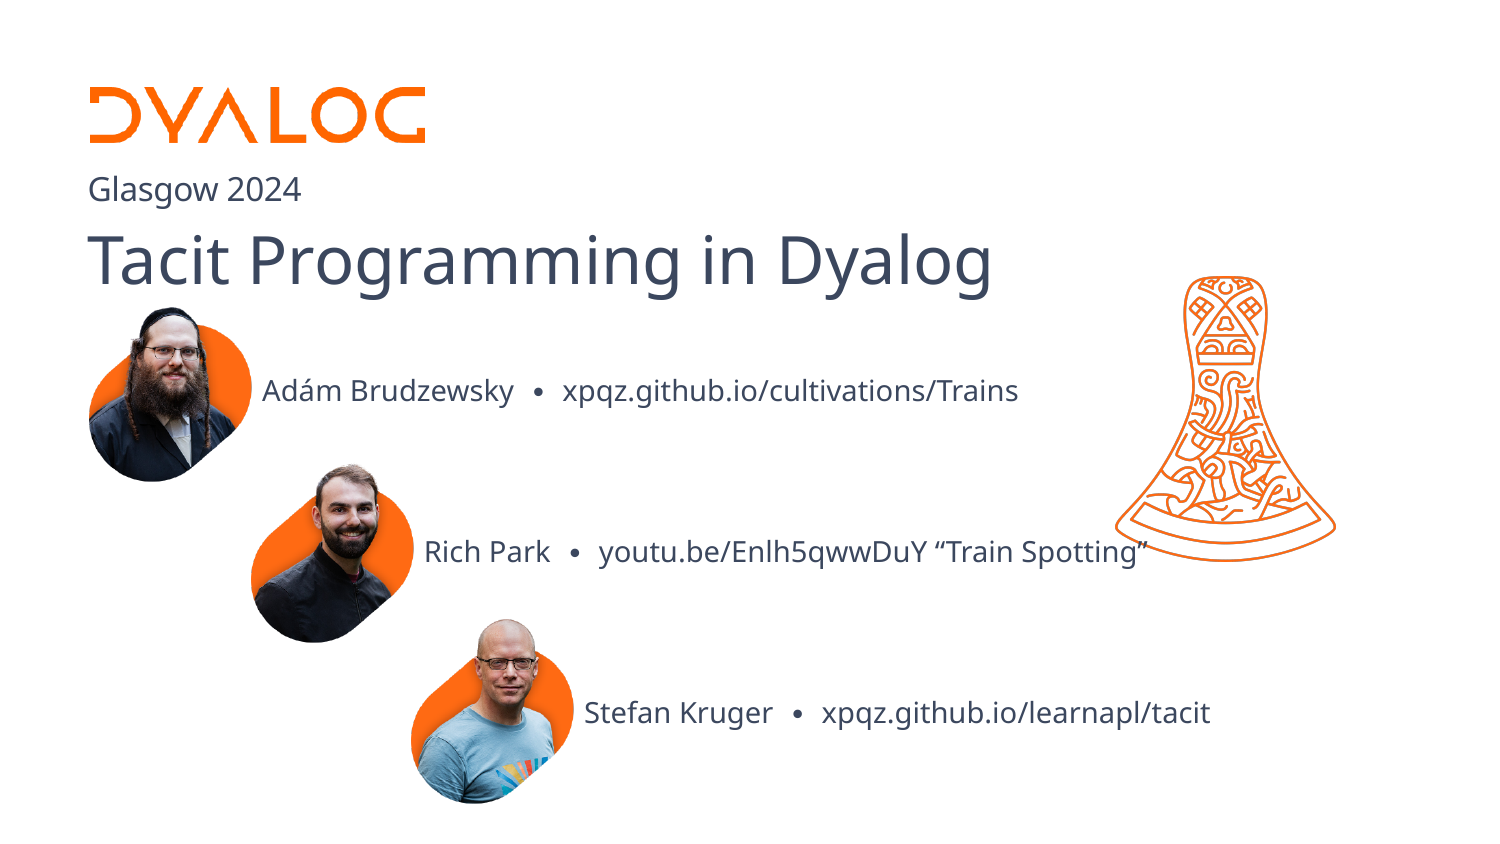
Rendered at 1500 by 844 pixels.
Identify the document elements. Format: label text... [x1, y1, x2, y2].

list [235, 454, 427, 646]
picture [1115, 276, 1336, 562]
title Tacit Programming in Dyalog [72, 113, 1022, 335]
list Rich Park ∙ youtu.be/Enlh5qwwDuY “Train Spotting” [431, 496, 1272, 606]
list Adám Brudzewsky ∙ xpqz.github.io/cultivations/Trains [269, 335, 1122, 445]
text_box Stefan Kruger ∙ xpqz.github.io/learnapl/tacit [592, 657, 1352, 767]
picture [90, 87, 425, 113]
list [74, 293, 265, 484]
picture [396, 615, 588, 807]
